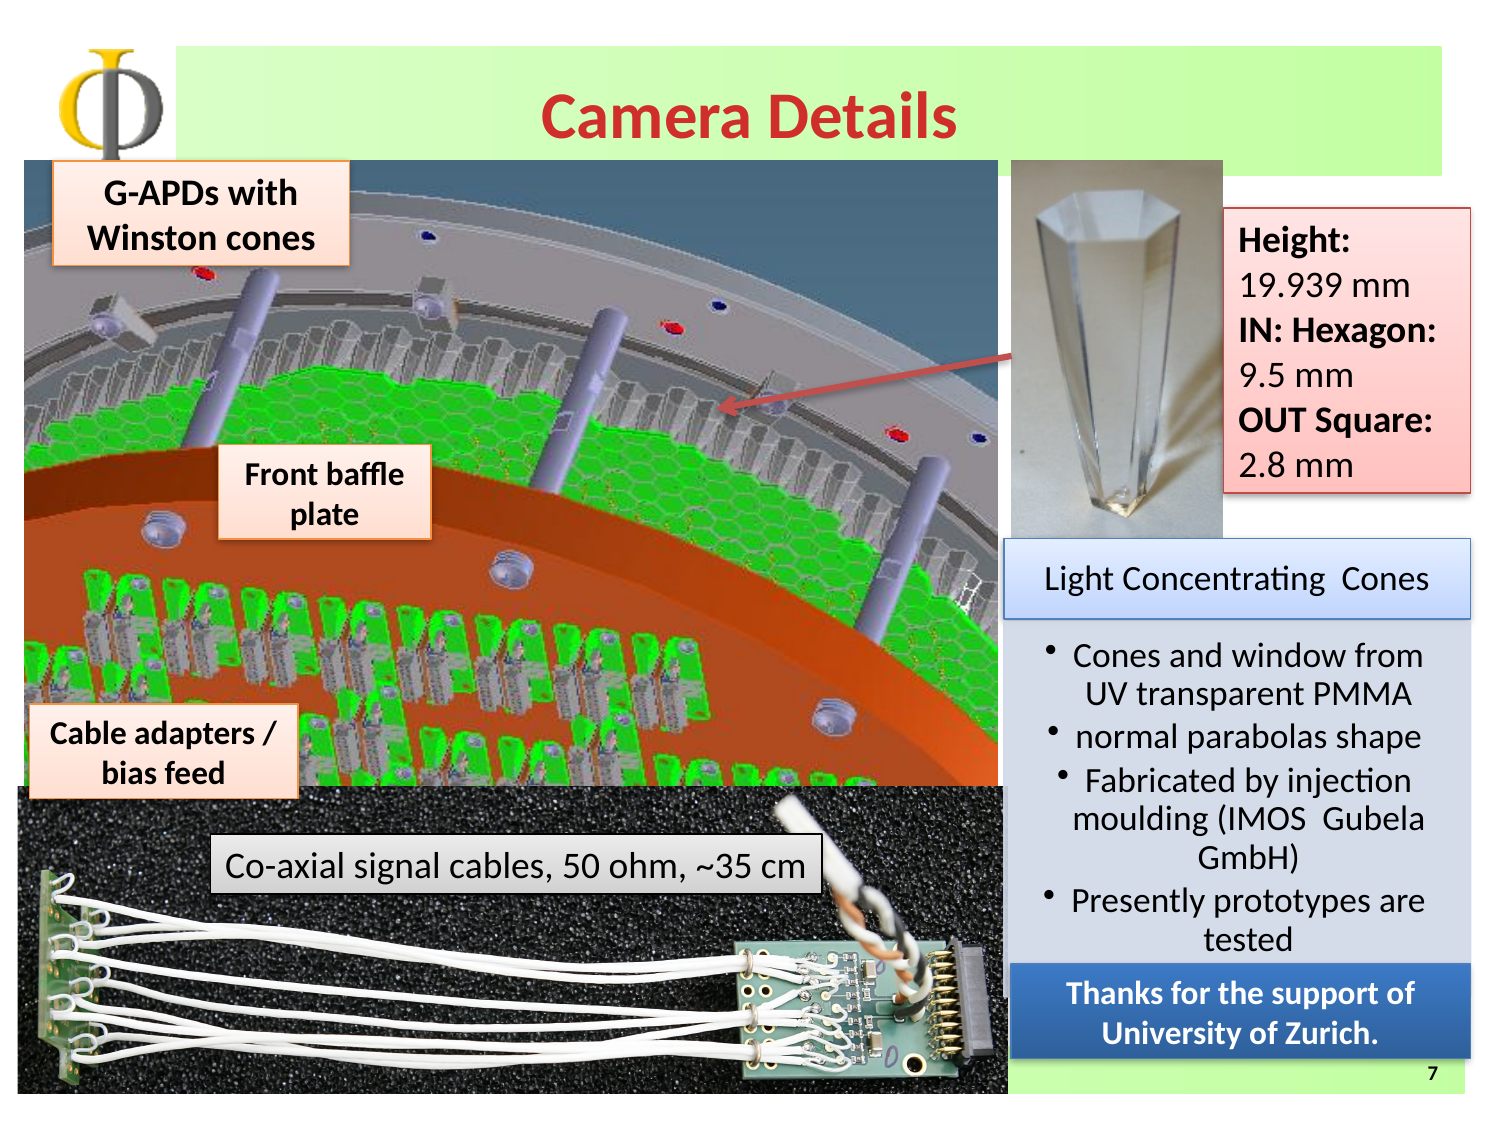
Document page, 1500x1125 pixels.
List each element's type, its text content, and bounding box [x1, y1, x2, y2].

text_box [715, 355, 1012, 410]
text_box Camera Details [58, 46, 1442, 176]
text_box Thanks for the support of University of Zurich. [1013, 1007, 1471, 1059]
picture [17, 160, 1009, 1095]
picture [1011, 160, 1223, 538]
text_box Height: 19.939 mm IN: Hexagon: 9.5 mm OUT Square: 2.8 mm [1228, 207, 1471, 494]
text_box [1003, 538, 1471, 1000]
